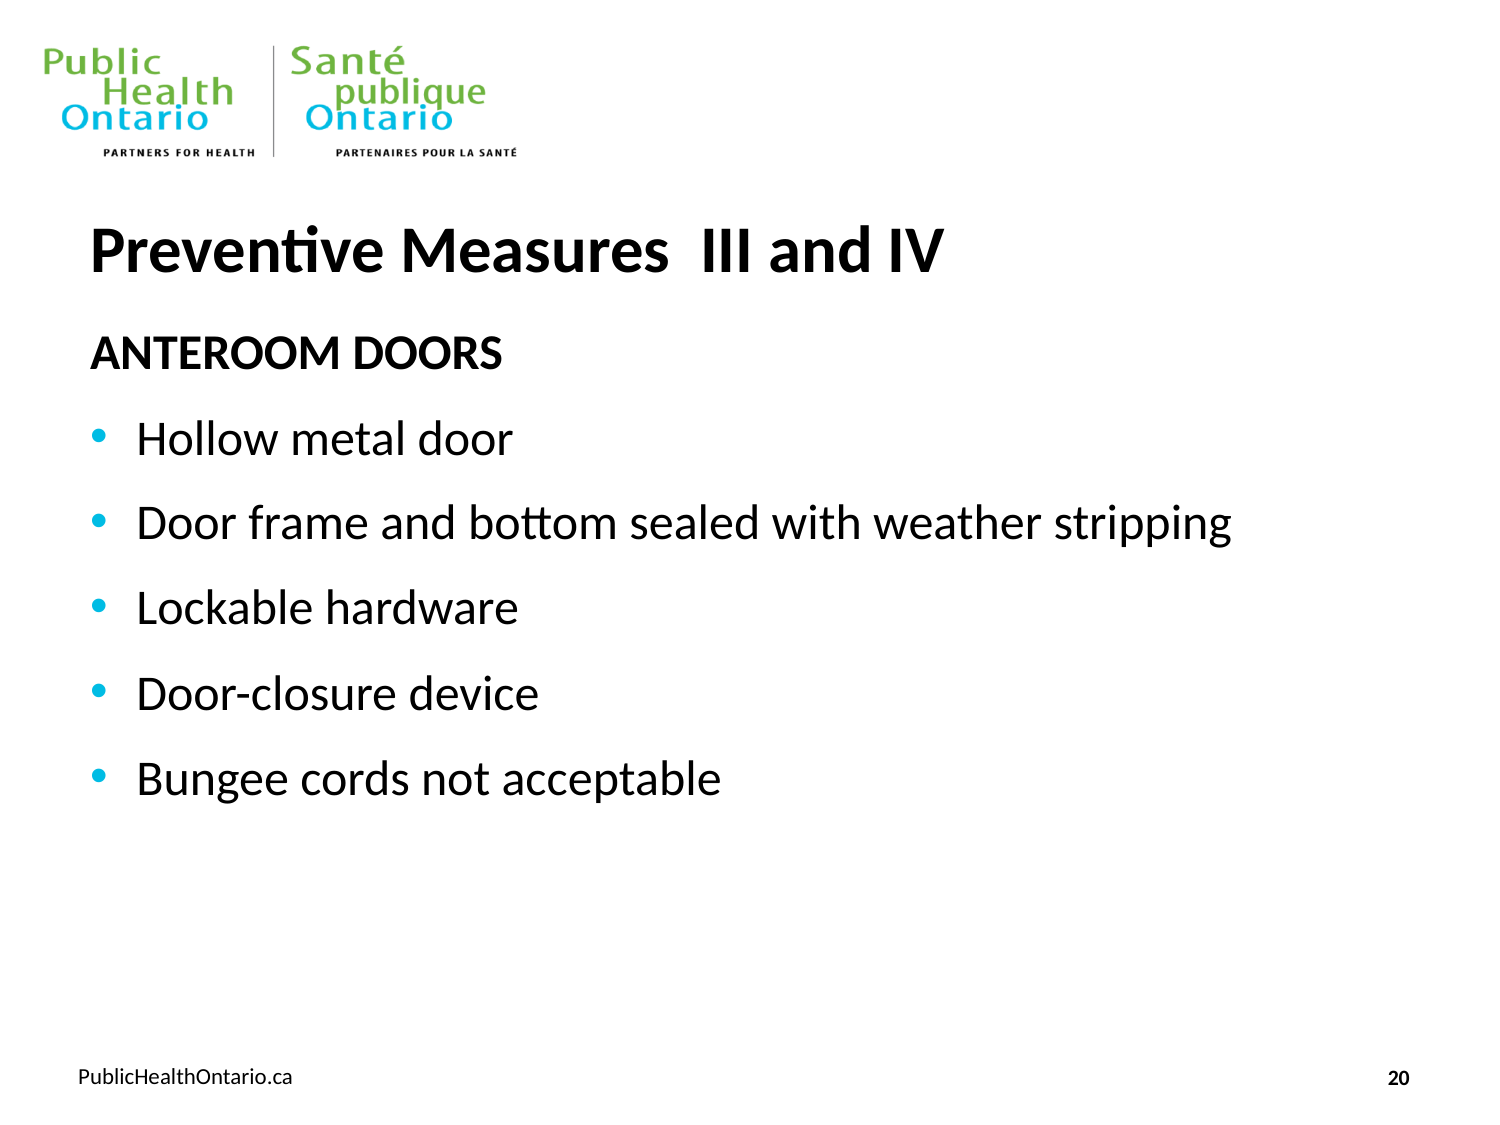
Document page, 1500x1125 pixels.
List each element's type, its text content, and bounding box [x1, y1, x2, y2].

slide_number 20 [1287, 1057, 1425, 1096]
picture [37, 37, 525, 165]
title Preventive Measures III and IV [75, 200, 1425, 312]
list Anteroom Doors Hollow metal door Door frame and bottom sealed with weather stripping Lockable hardware Door-closure device Bungee cords not acceptable [75, 312, 1425, 1038]
